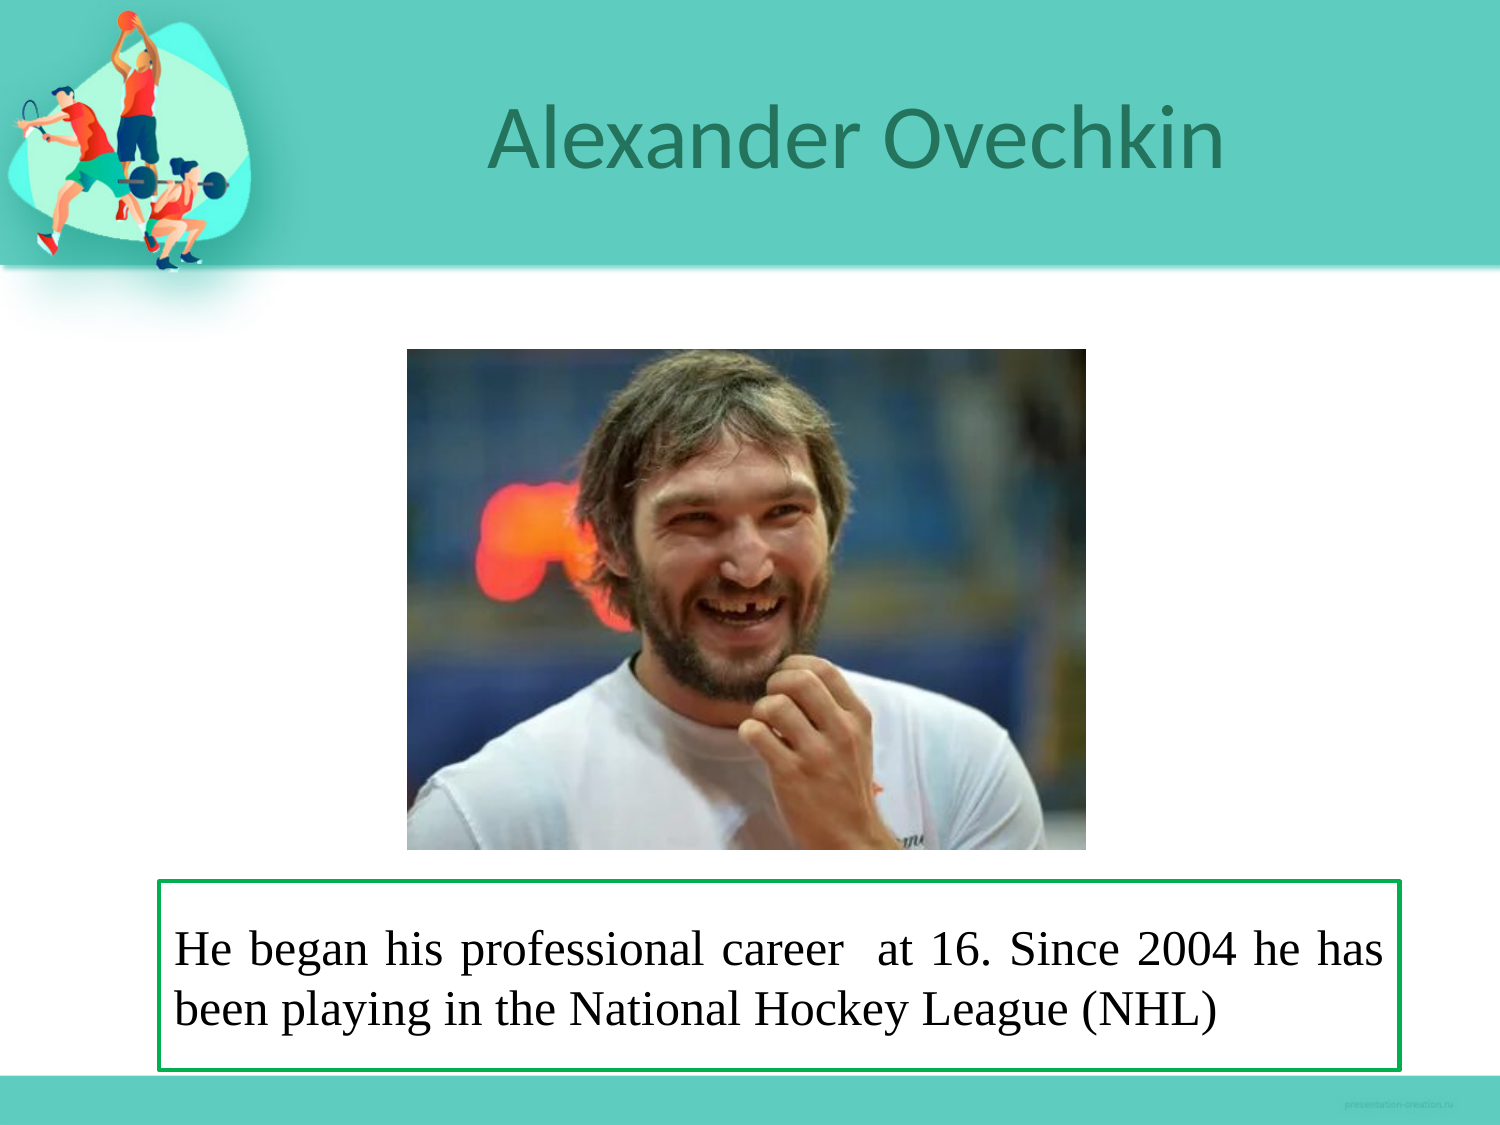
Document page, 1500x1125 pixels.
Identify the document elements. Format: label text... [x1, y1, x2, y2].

title Alexander Ovechkin [242, 37, 1475, 227]
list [407, 349, 1086, 851]
text_box He began his professional career at 16. Since 2004 he has been playing in the National Hockey League (NHL) [157, 879, 1402, 1072]
picture [0, 0, 1500, 1125]
